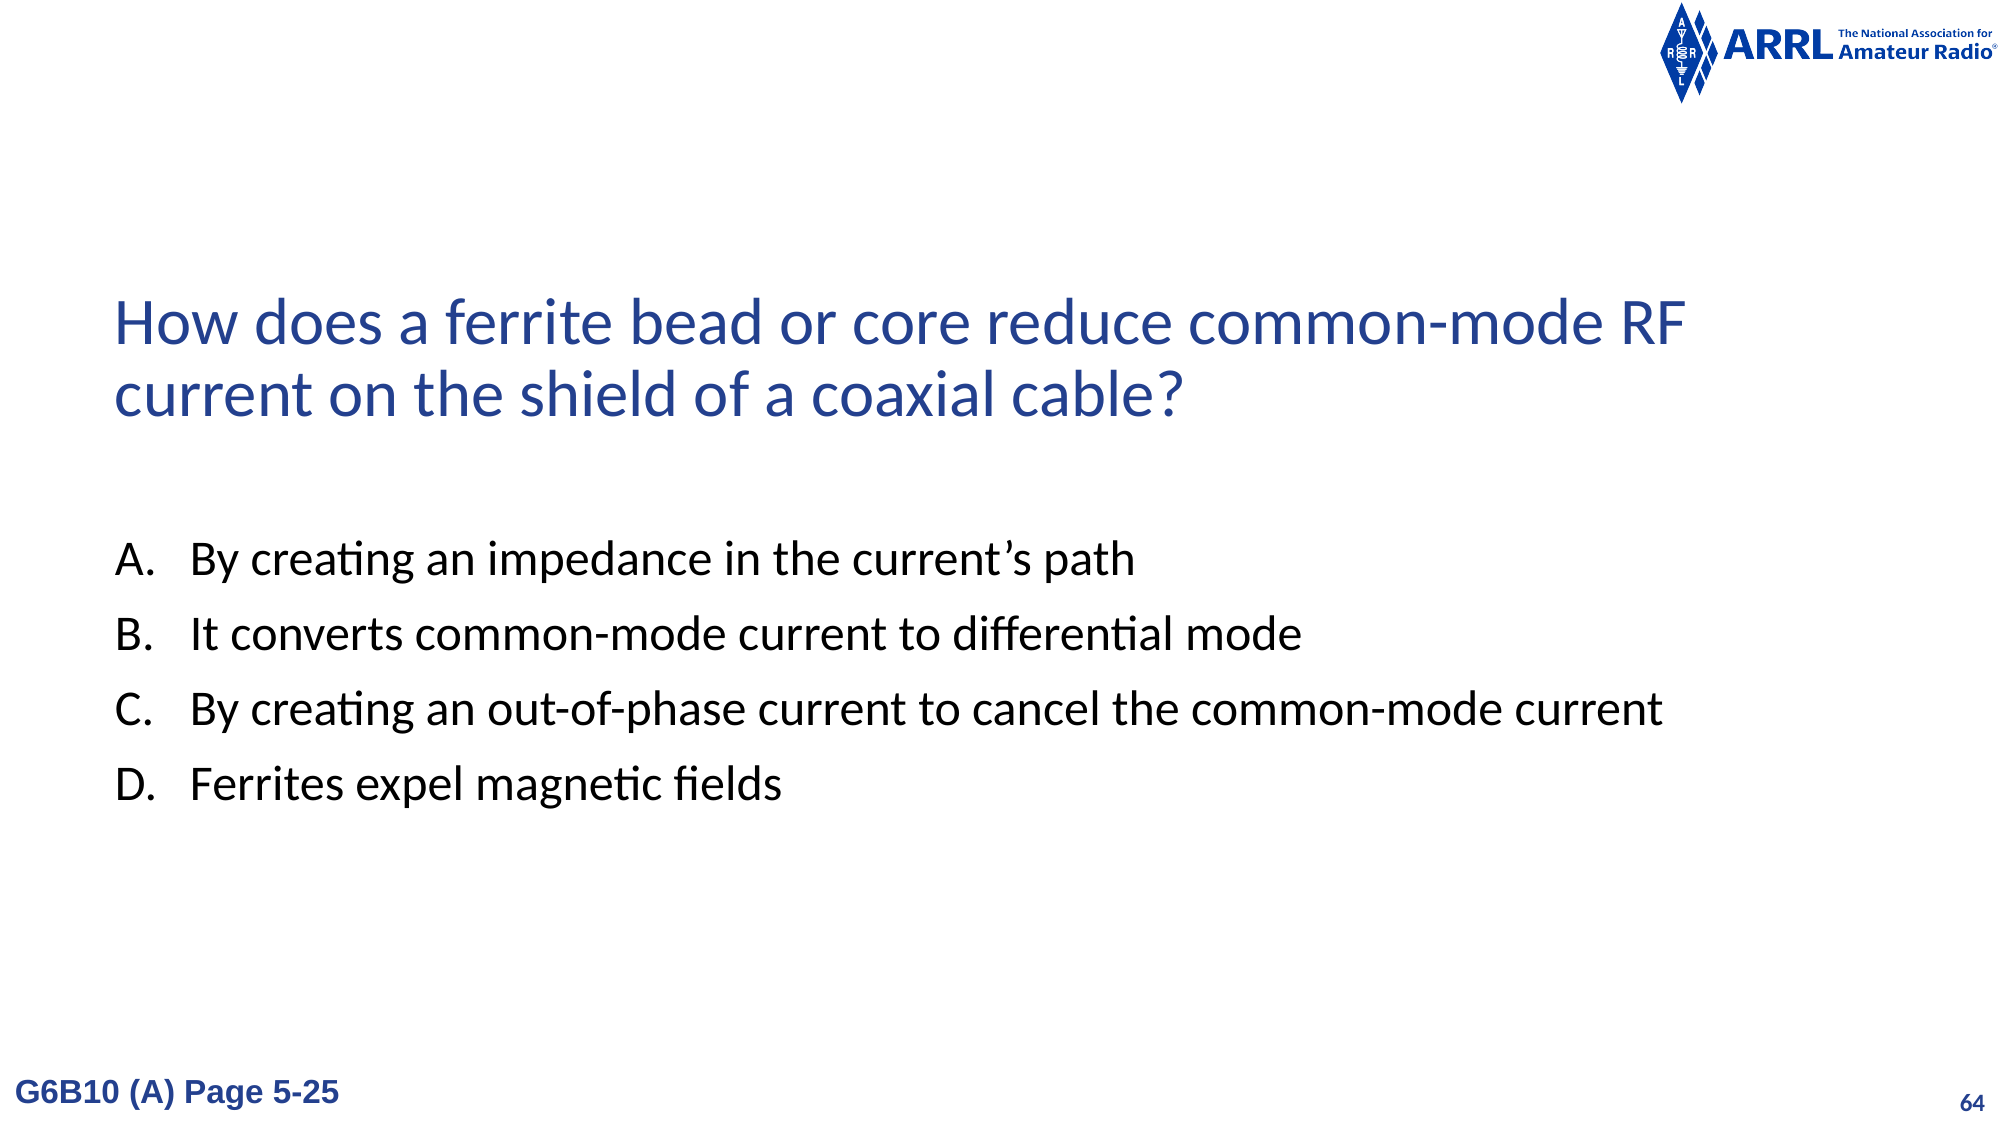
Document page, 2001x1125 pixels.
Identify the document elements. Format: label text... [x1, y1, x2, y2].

text_box G6B10 (A) Page 5-25 [0, 1062, 1313, 1118]
title How does a ferrite bead or core reduce common-mode RF current on the shield of a coaxial cable? [99, 249, 1900, 468]
list By creating an impedance in the current’s path It converts common-mode current to differential mode By creating an out-of-phase current to cancel the common-mode current Ferrites expel magnetic fields [99, 525, 1900, 1005]
text_box 64 [1899, 1079, 2000, 1125]
picture [1658, 0, 1999, 106]
